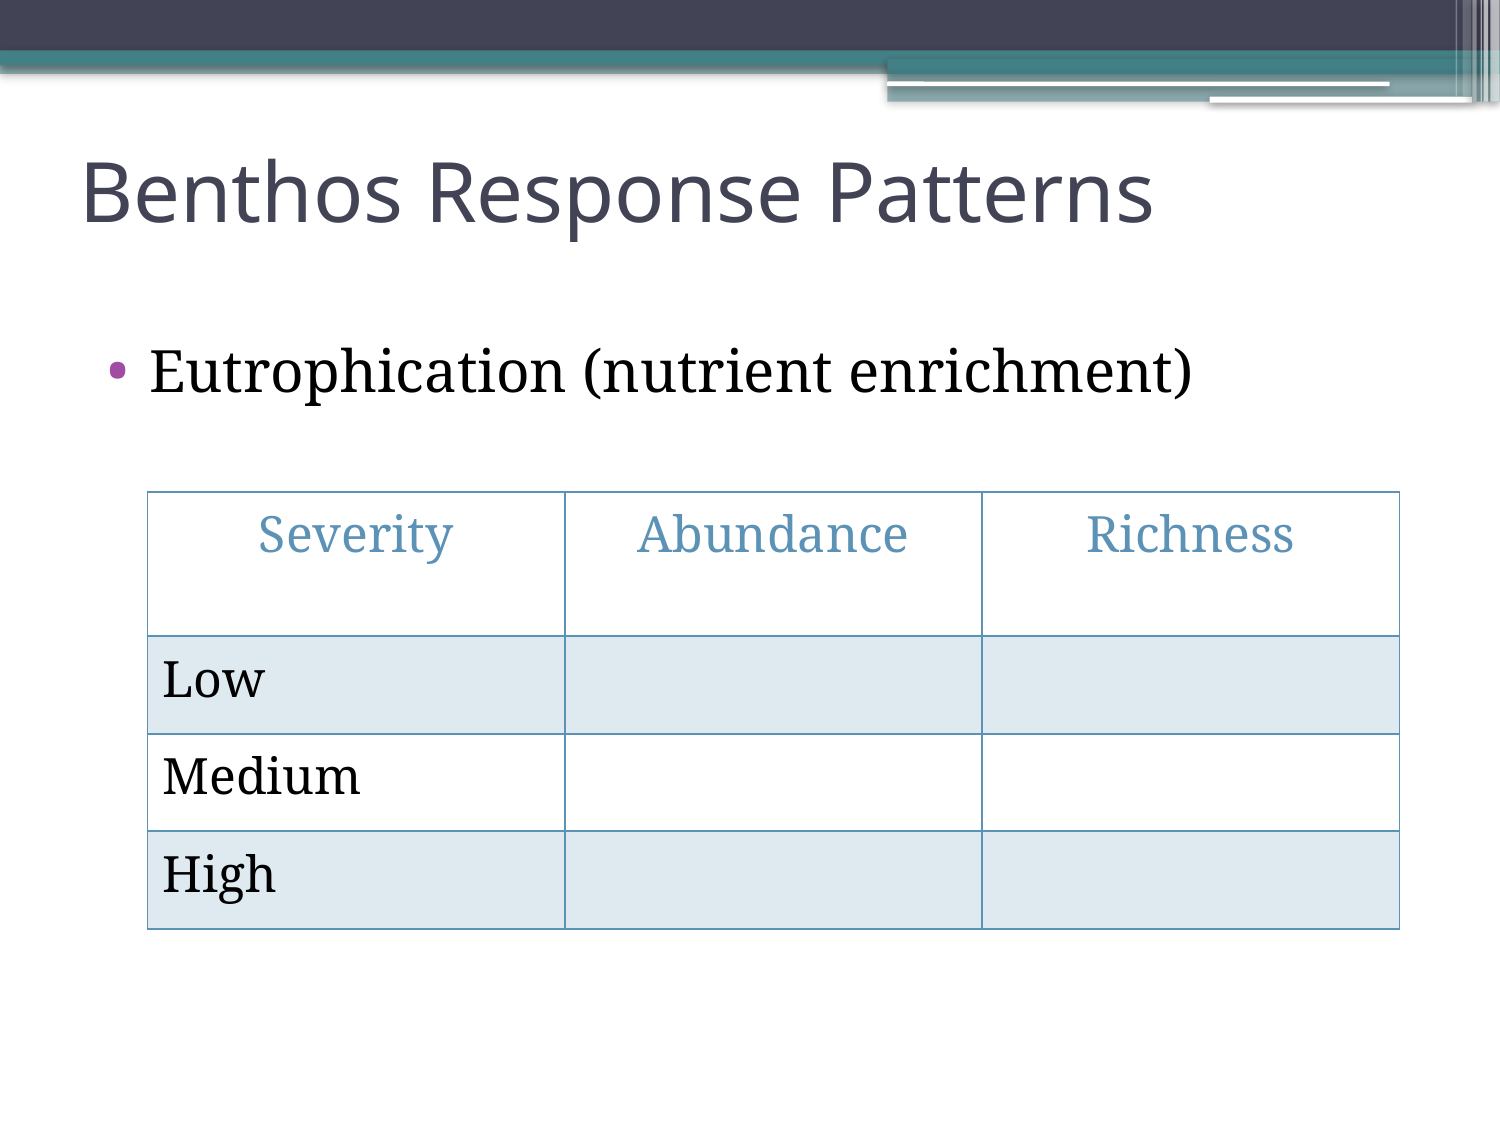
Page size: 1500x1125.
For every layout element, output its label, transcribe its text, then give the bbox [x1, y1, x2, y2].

table_cell [983, 735, 1399, 830]
table_cell [566, 637, 981, 733]
table_cell High [148, 832, 564, 928]
table_cell Low [148, 637, 564, 733]
table_cell [566, 832, 981, 928]
table_header Richness [983, 493, 1399, 635]
table_cell [566, 735, 981, 830]
table_cell Medium [148, 735, 564, 830]
table_header Abundance [566, 493, 981, 635]
list Eutrophication (nutrient enrichment) [75, 326, 1425, 1079]
table_header Severity [148, 493, 564, 635]
title Benthos Response Patterns [64, 101, 1415, 277]
table_cell [983, 637, 1399, 733]
table_cell [983, 832, 1399, 928]
